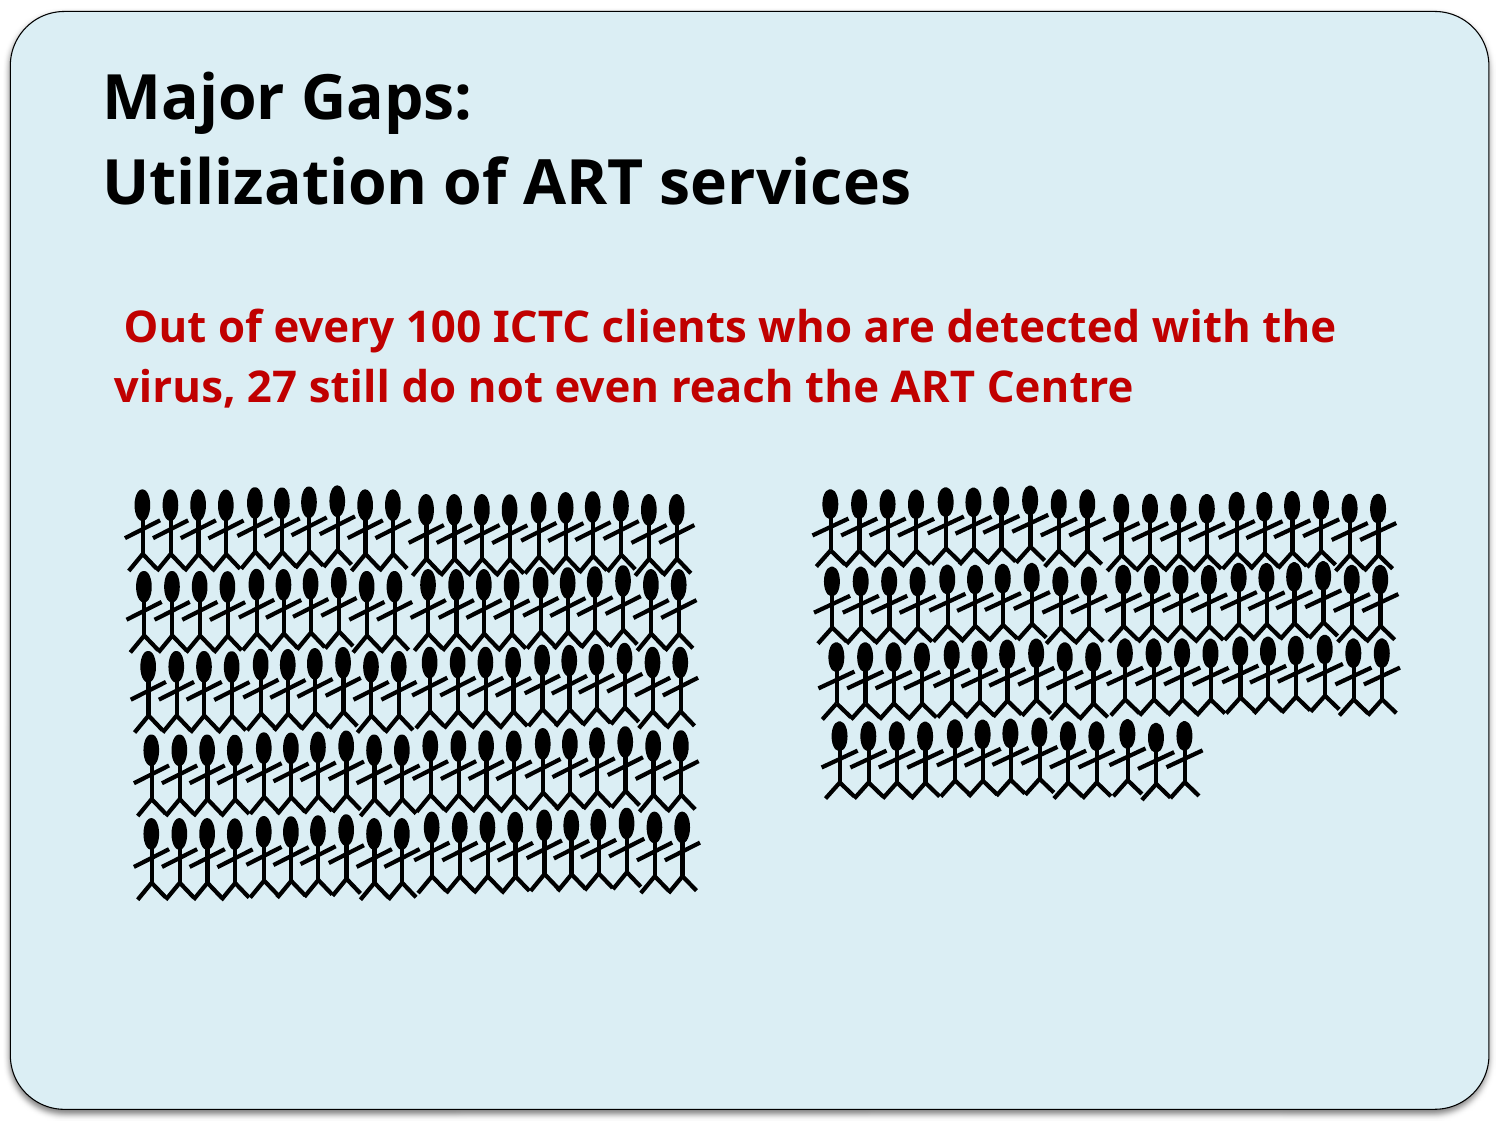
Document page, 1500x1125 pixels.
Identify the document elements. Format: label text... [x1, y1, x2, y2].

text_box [812, 487, 1401, 801]
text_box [124, 487, 701, 901]
title Major Gaps: Utilization of ART services [87, 44, 1426, 238]
list Out of every 100 ICTC clients who are detected with the virus, 27 still do not even reach the ART Centre [62, 287, 1426, 426]
